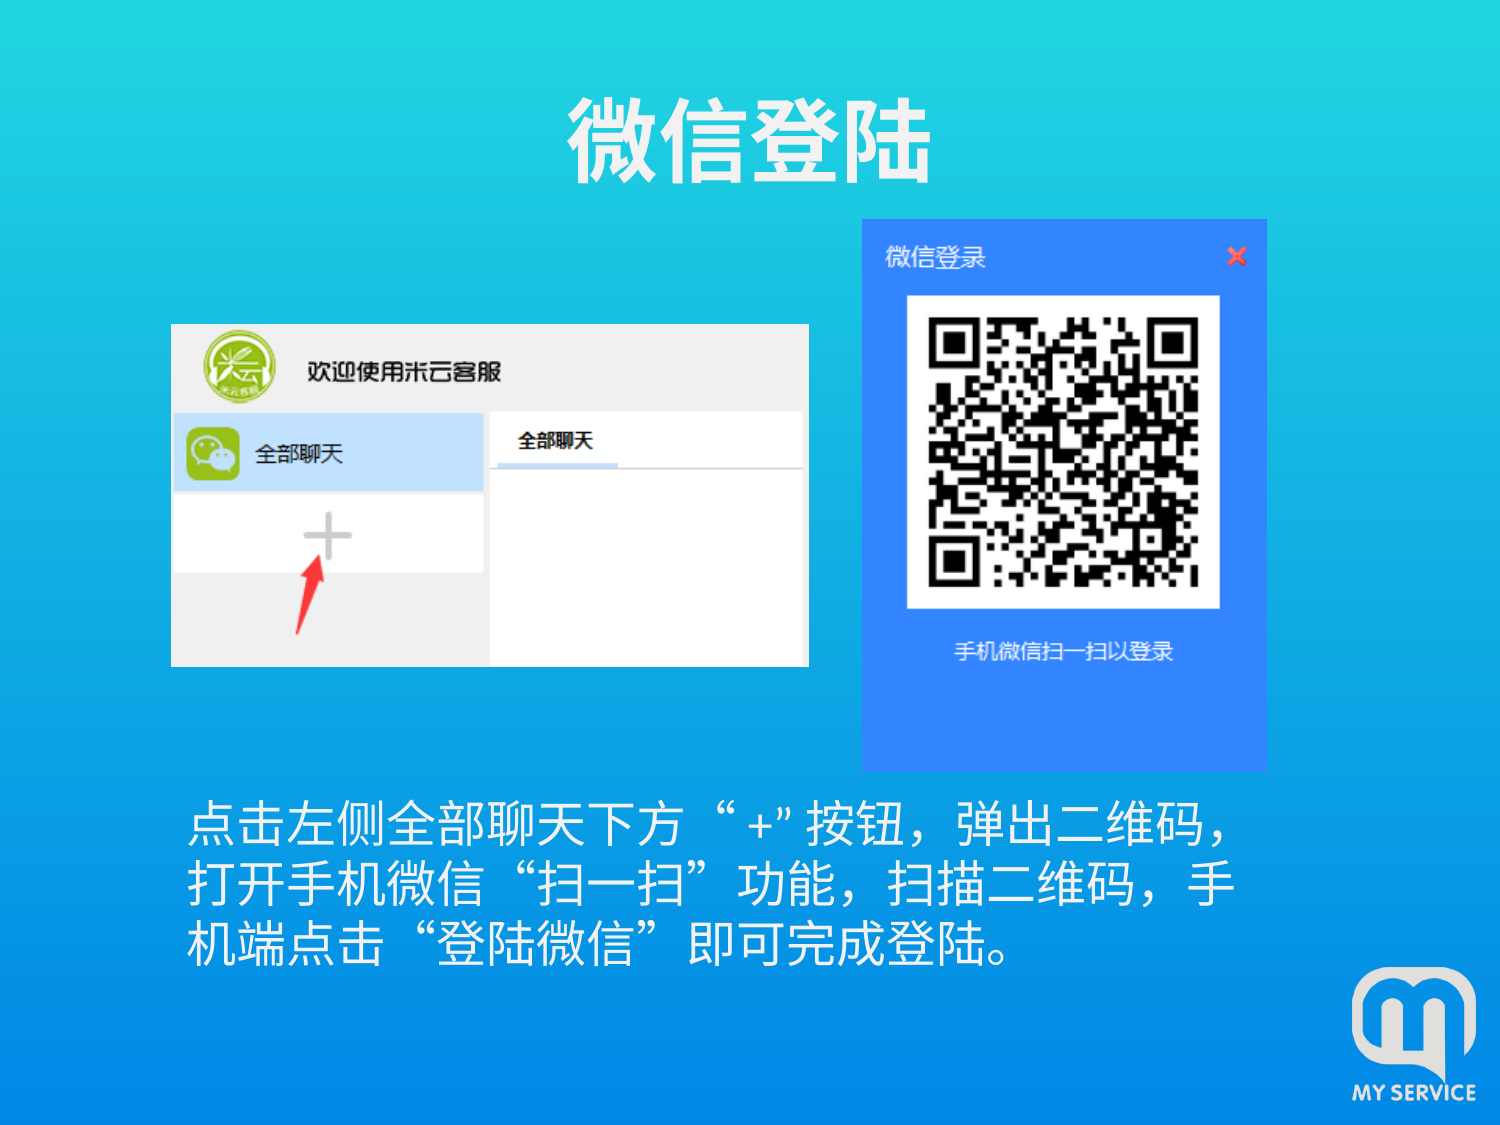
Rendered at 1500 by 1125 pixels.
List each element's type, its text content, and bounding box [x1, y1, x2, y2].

title 微信登陆 [75, 45, 1425, 233]
picture [1352, 967, 1476, 1107]
text_box 点击左侧全部聊天下方“+”按钮，弹出二维码，打开手机微信“扫一扫”功能，扫描二维码，手机端点击“登陆微信”即可完成登陆。 [171, 785, 1267, 980]
picture [0, 219, 1500, 771]
